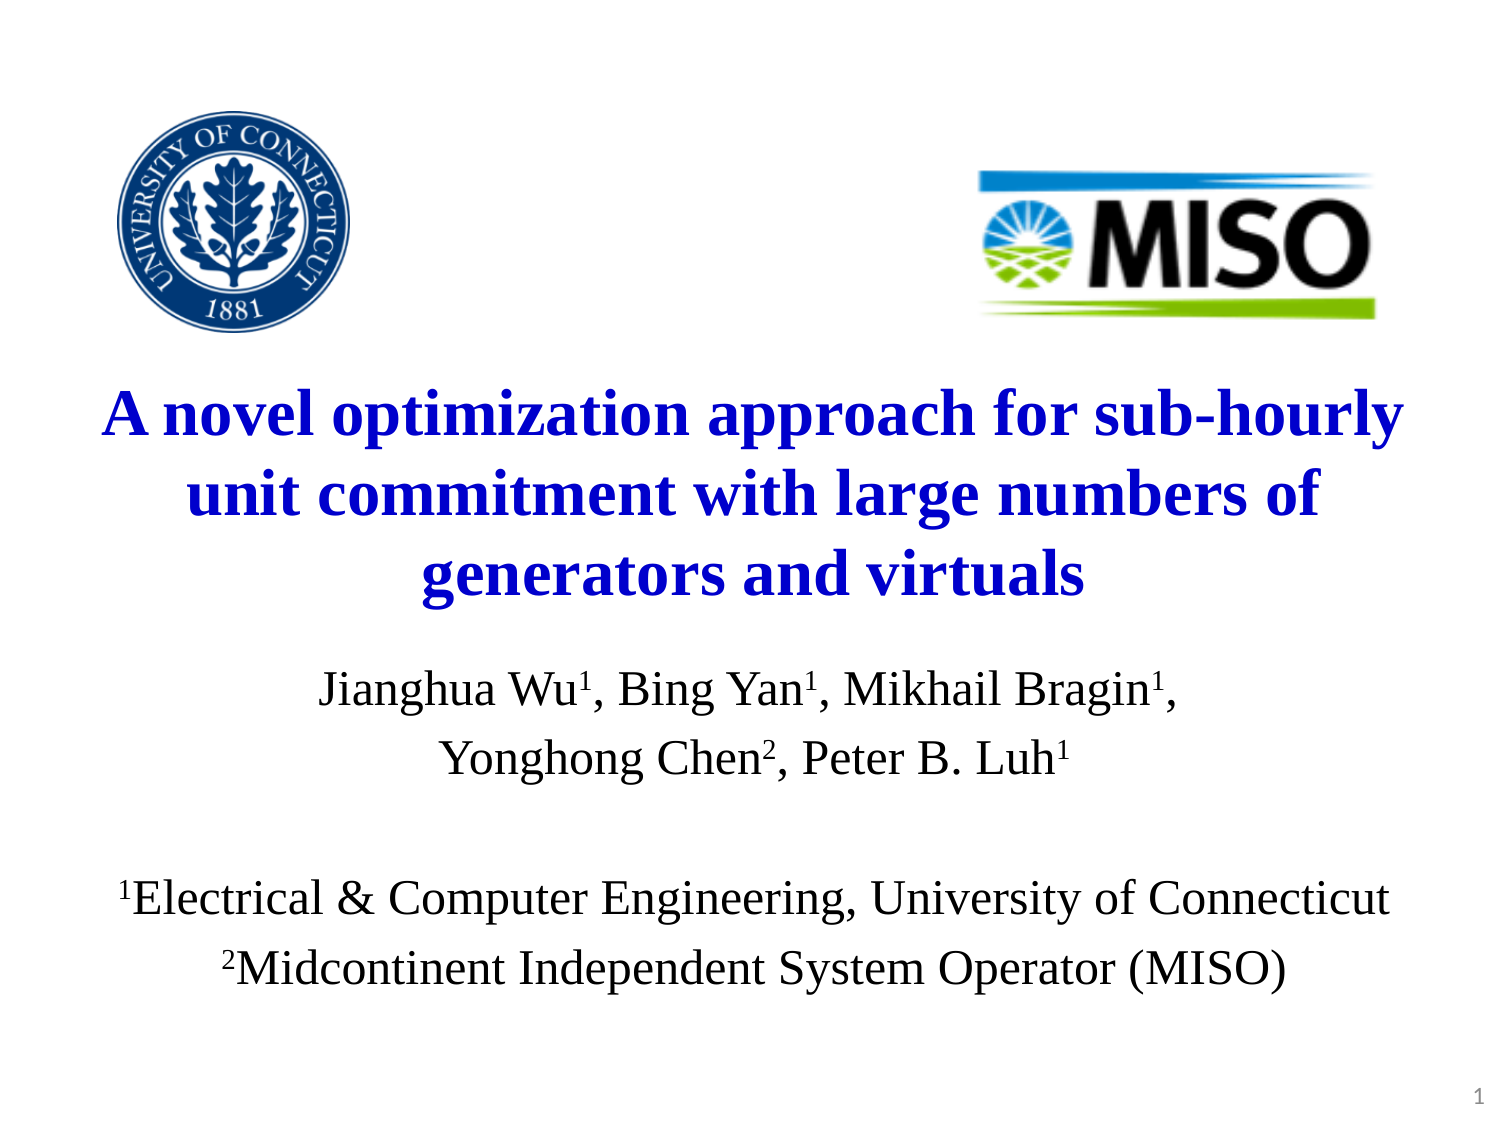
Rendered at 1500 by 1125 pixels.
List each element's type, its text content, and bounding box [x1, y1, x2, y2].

picture [117, 111, 350, 318]
subtitle Jianghua Wu1, Bing Yan1, Mikhail Bragin1, Yonghong Chen2, Peter B. Luh1 1Electrical & Computer Engineering, University of Connecticut 2Midcontinent Independent System Operator (MISO) [96, 647, 1412, 1003]
slide_number 1 [1149, 1065, 1500, 1125]
title A novel optimization approach for sub-hourly unit commitment with large numbers of generators and virtuals [24, 318, 1484, 660]
picture [958, 143, 1413, 345]
